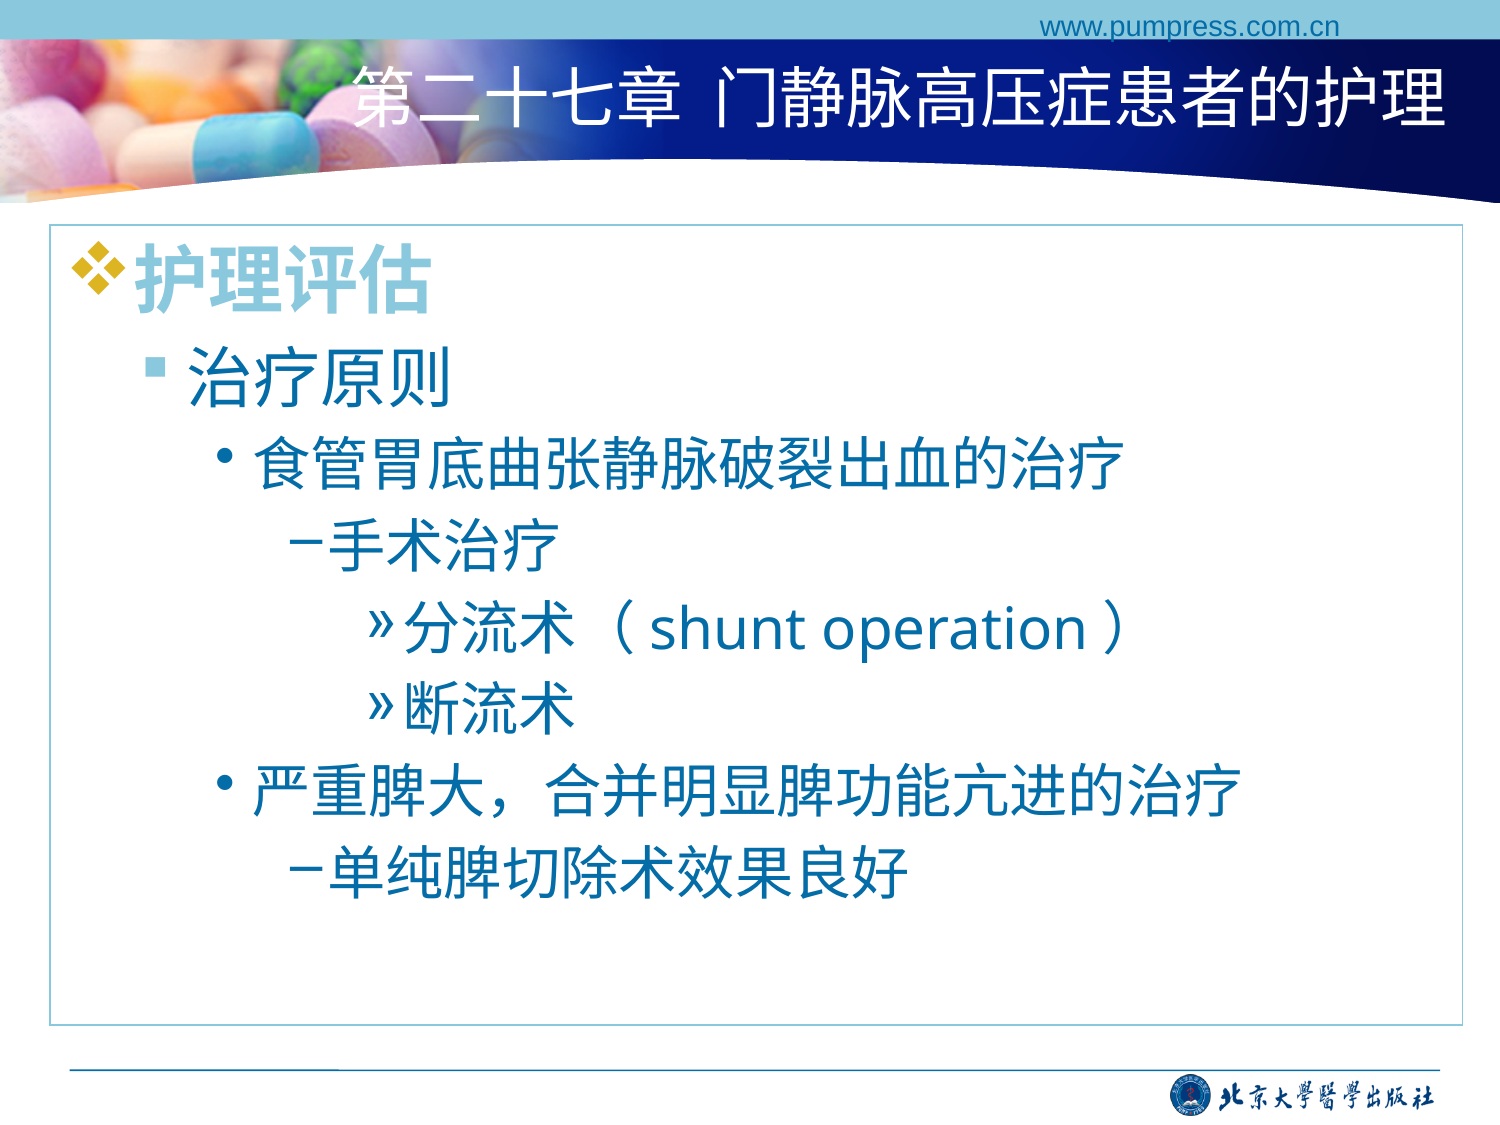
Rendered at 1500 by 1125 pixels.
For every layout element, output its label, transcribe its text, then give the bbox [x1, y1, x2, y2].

picture [0, 40, 1500, 203]
list 护理评估 治疗原则 食管胃底曲张静脉破裂出血的治疗 手术治疗 分流术（shunt operation） 断流术 严重脾大，合并明显脾功能亢进的治疗 单纯脾切除术效果良好 [49, 224, 1463, 1026]
title 第二十七章 门静脉高压症患者的护理 [137, 49, 1463, 143]
slide_number www.pumpress.com.cn [1025, 0, 1463, 38]
picture [1170, 1074, 1436, 1118]
